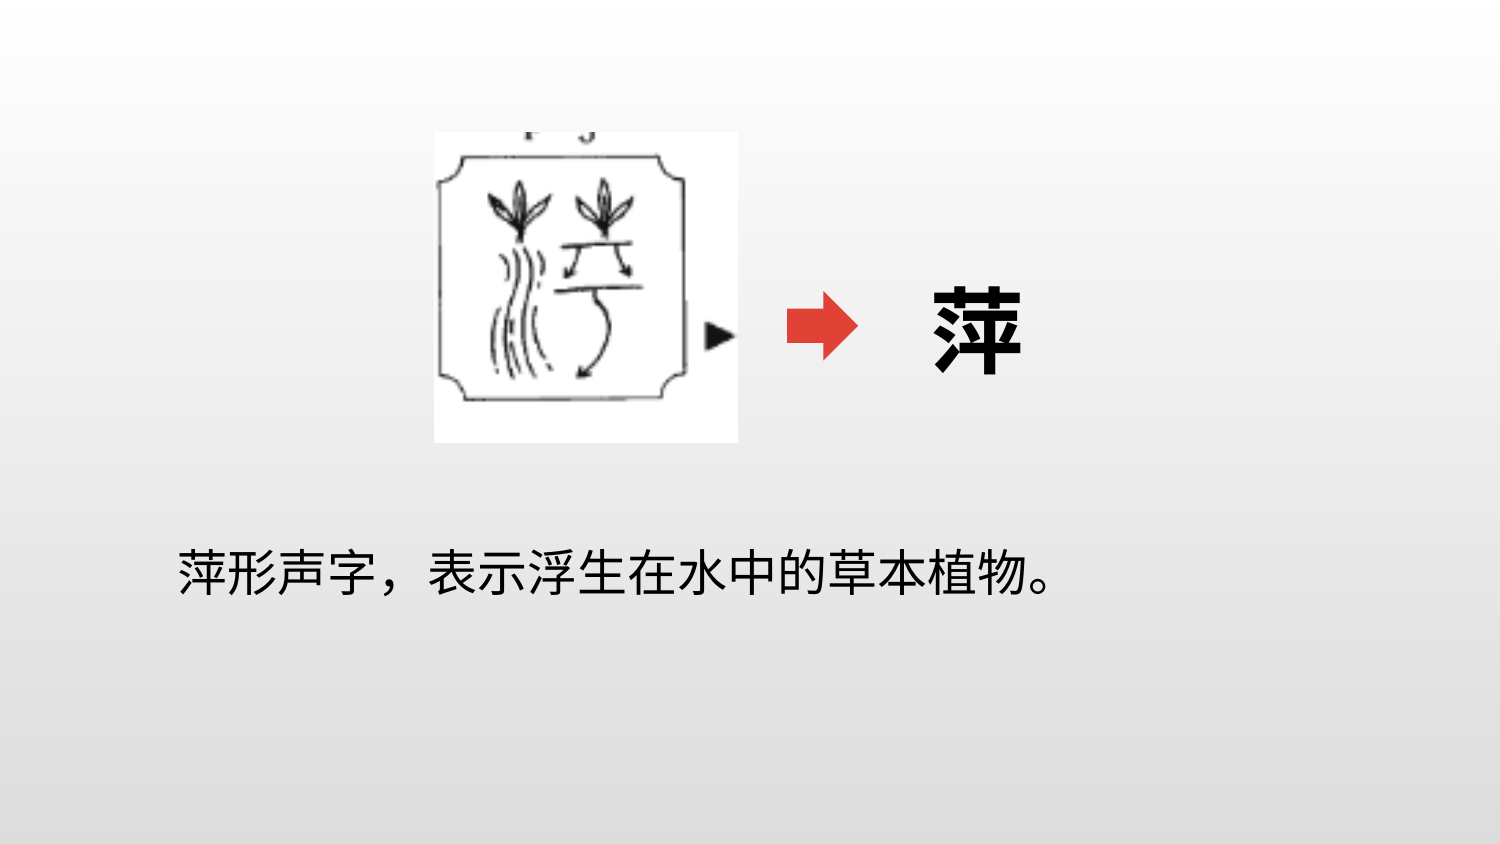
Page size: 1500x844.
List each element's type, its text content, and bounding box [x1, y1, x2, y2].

picture [434, 132, 738, 443]
text_box 萍 [918, 267, 1036, 391]
text_box [787, 290, 859, 361]
text_box 萍形声字，表示浮生在水中的草本植物。 [166, 535, 1388, 607]
